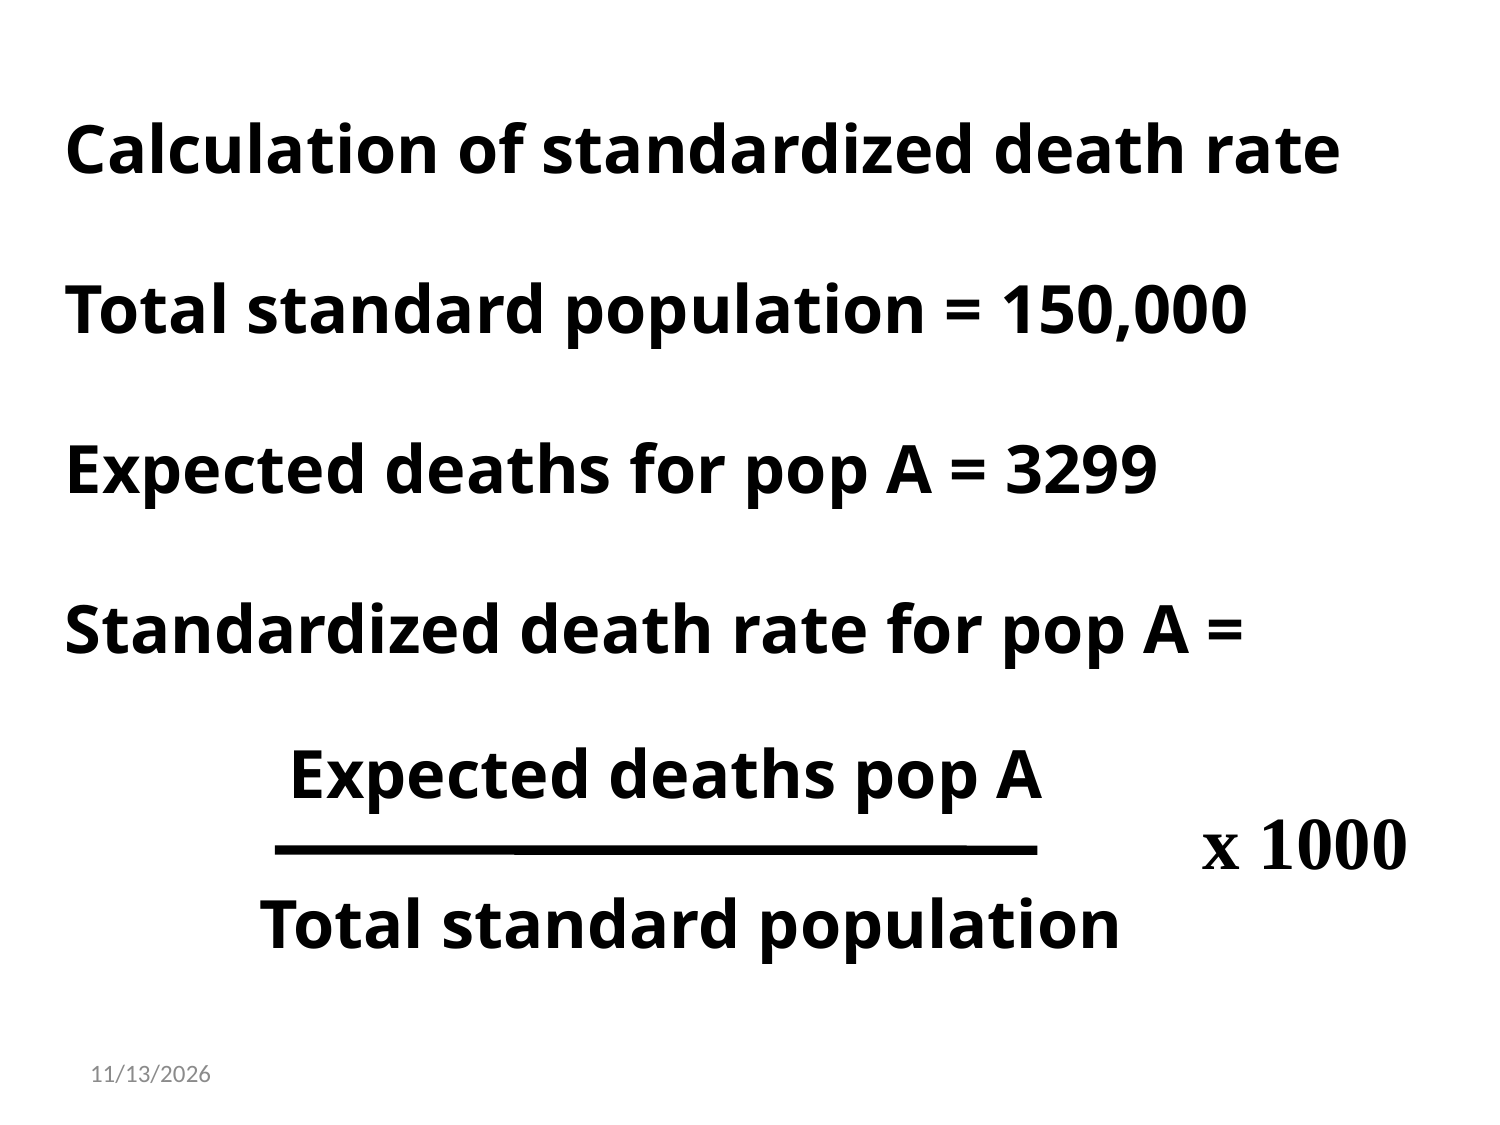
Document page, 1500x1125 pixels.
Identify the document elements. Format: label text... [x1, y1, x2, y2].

text_box Total standard population [244, 874, 1155, 970]
text_box x 1000 [1187, 787, 1438, 893]
text_box Calculation of standardized death rate Total standard population = 150,000 Expected deaths for pop A = 3299 Standardized death rate for pop A = [50, 99, 1500, 1125]
text_box Expected deaths pop A [274, 724, 1059, 820]
